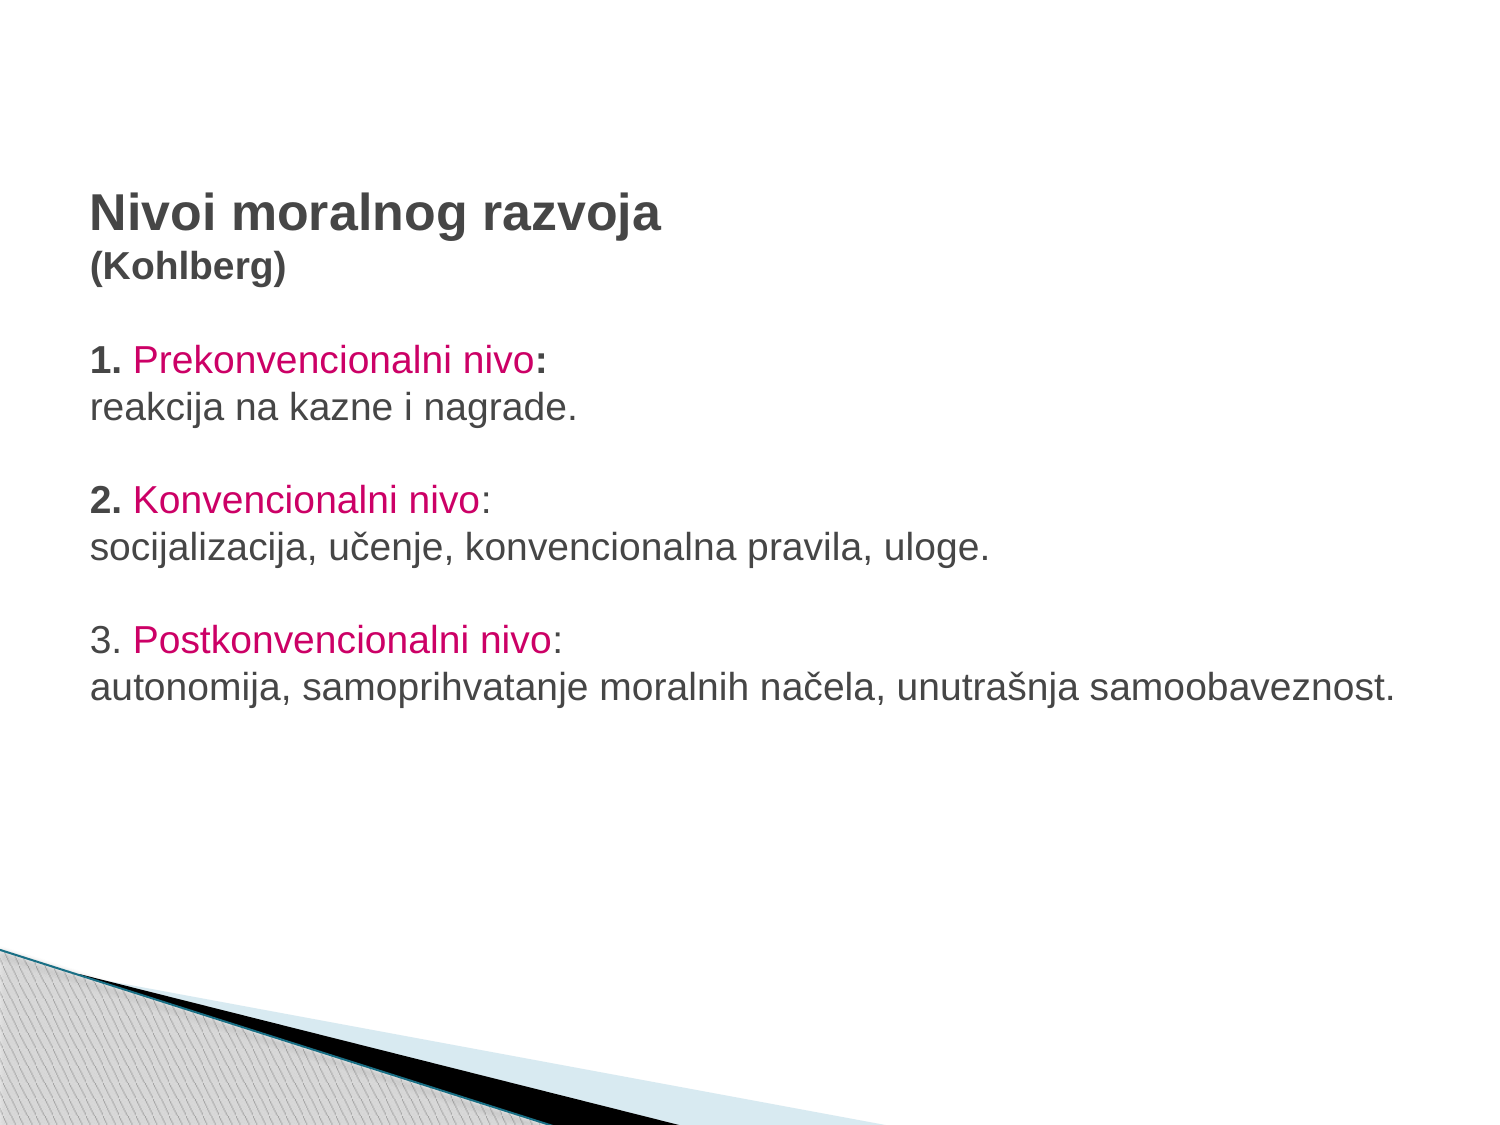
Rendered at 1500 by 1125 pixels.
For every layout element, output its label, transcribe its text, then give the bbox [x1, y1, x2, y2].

title Nivoi moralnog razvoja (Kohlberg) 1. Prekonvencionalni nivo: reakcija na kazne i nagrade. 2. Konvencionalni nivo: socijalizacija, učenje, konvencionalna pravila, uloge. 3. Postkonvencionalni nivo: autonomija, samoprihvatanje moralnih načela, unutrašnja samoobaveznost. [75, 152, 1425, 985]
